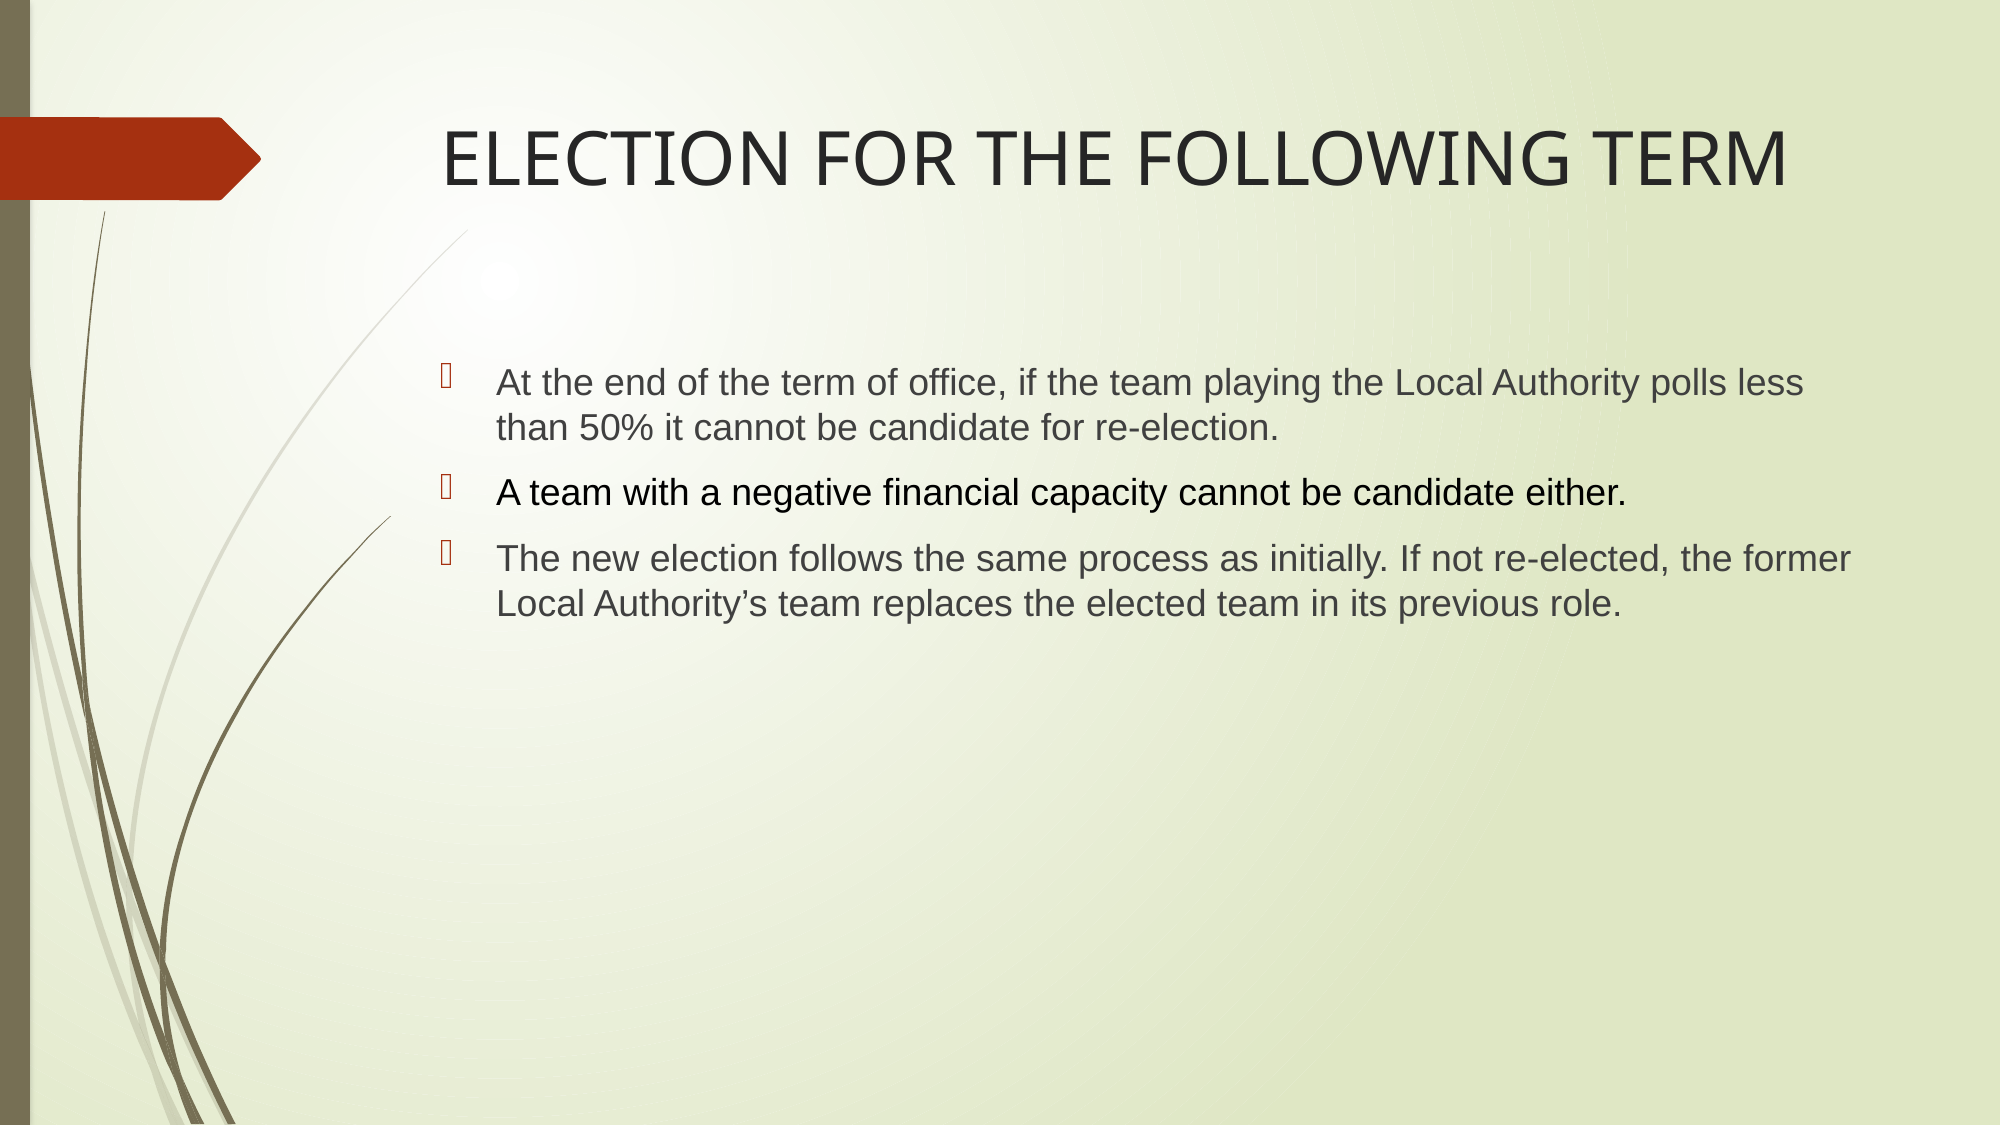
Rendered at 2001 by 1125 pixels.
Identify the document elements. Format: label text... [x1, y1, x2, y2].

title ELECTION FOR THE FOLLOWING TERM [425, 102, 1888, 313]
list At the end of the term of office, if the team playing the Local Authority polls less than 50% it cannot be candidate for re-election. A team with a negative financial capacity cannot be candidate either. The new election follows the same process as initially. If not re-elected, the former Local Authority’s team replaces the elected team in its previous role. [424, 350, 1888, 970]
